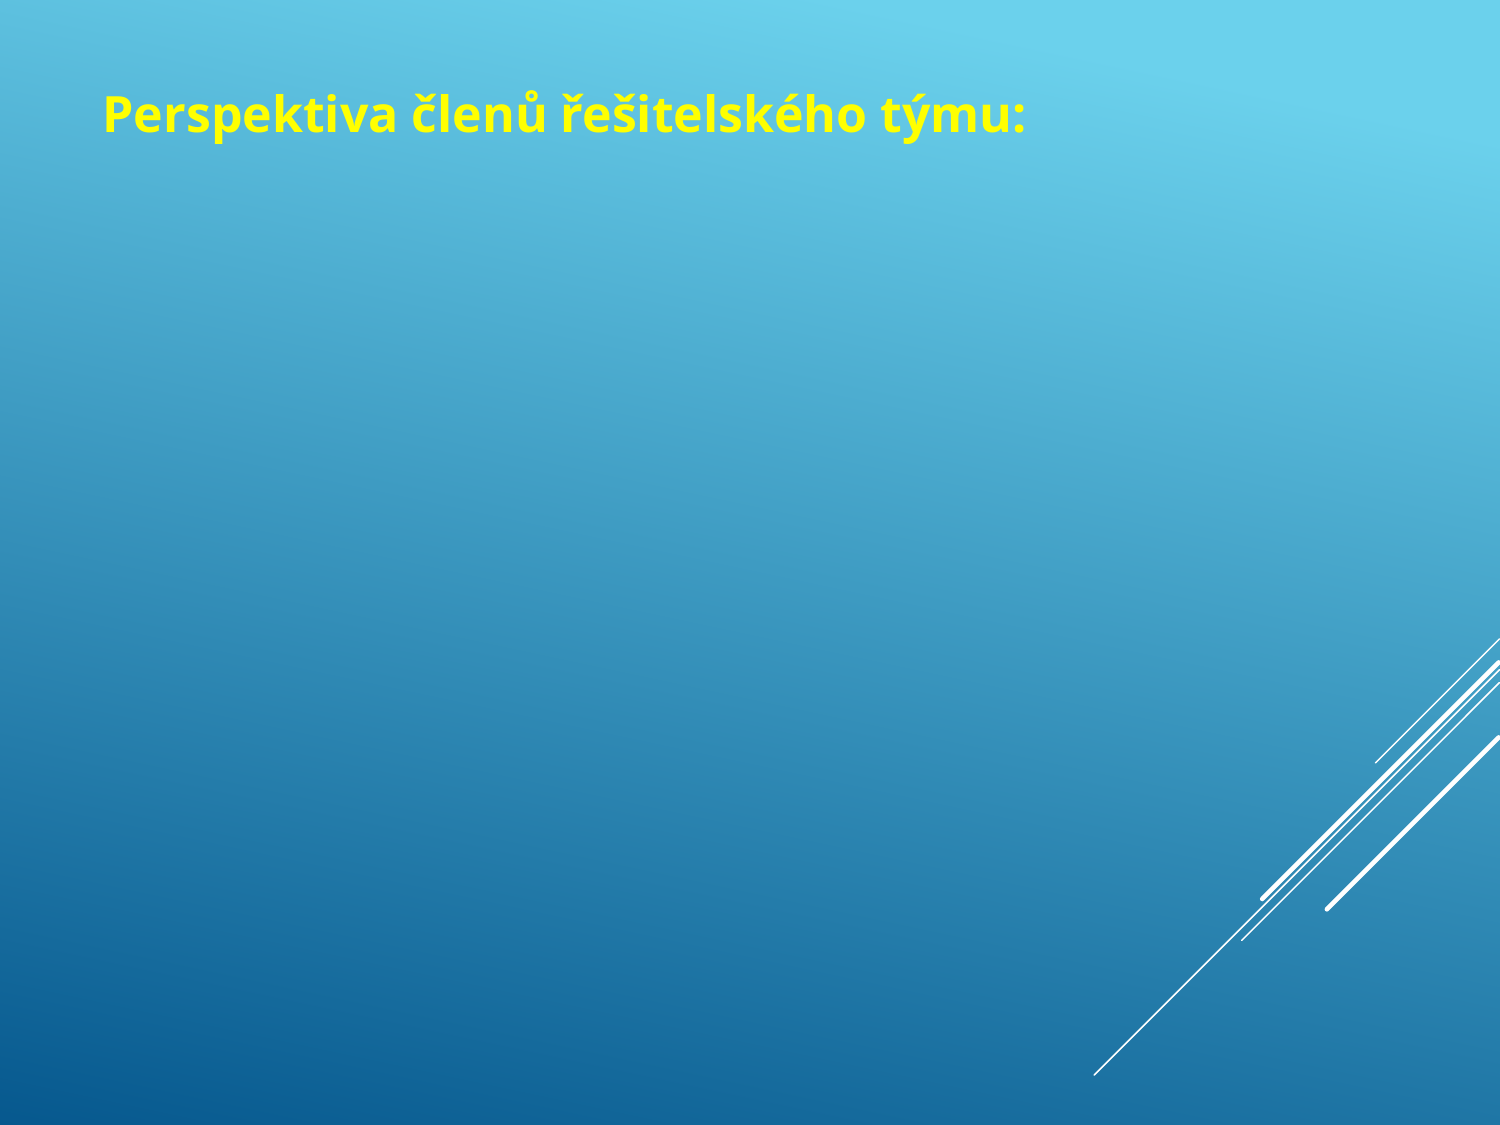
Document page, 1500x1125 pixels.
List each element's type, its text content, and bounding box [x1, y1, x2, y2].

title Perspektiva členů řešitelského týmu: [87, 68, 1413, 151]
